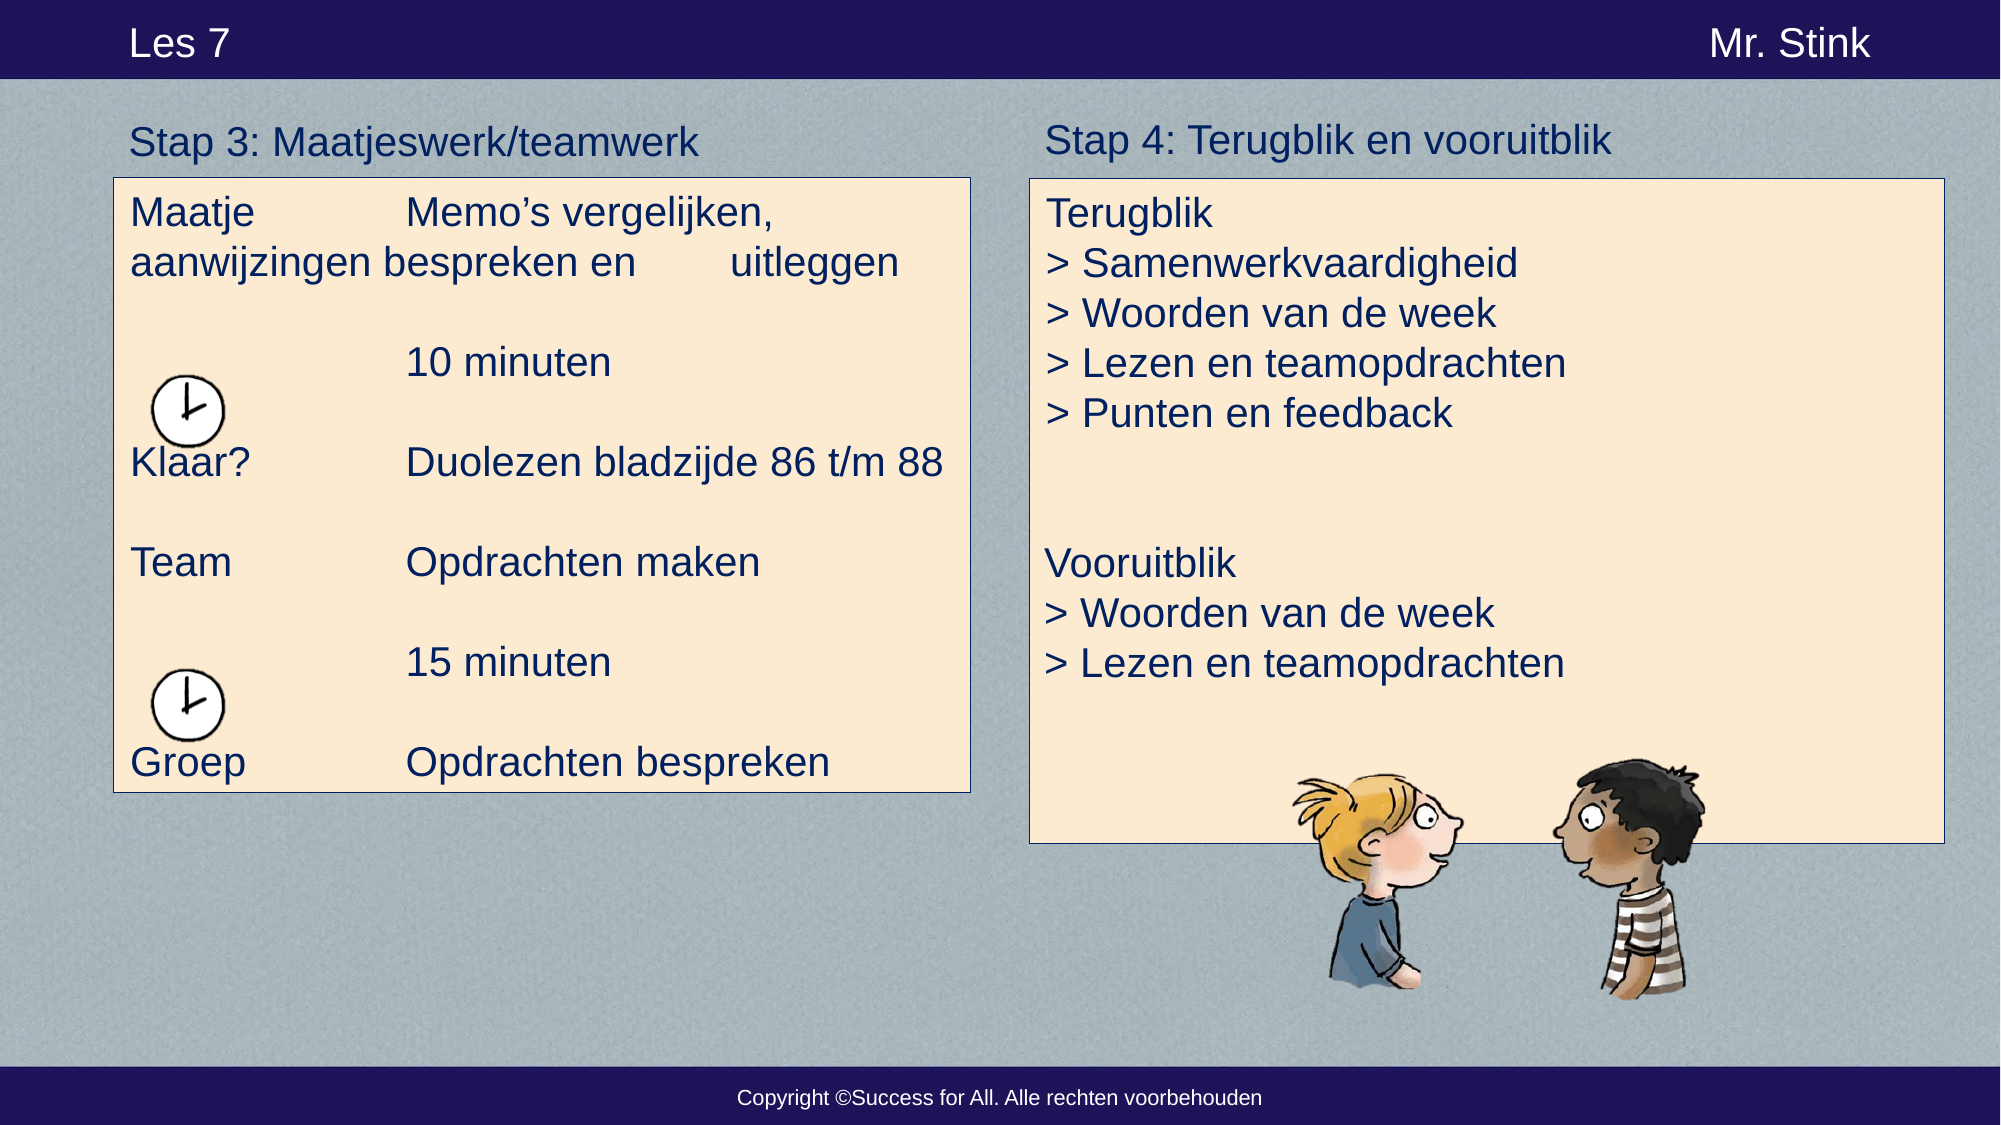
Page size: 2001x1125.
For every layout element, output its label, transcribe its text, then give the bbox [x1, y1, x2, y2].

text_box Terugblik > Samenwerkvaardigheid > Woorden van de week > Lezen en teamopdrachten > Punten en feedback Vooruitblik > Woorden van de week > Lezen en teamopdrachten [1029, 178, 1945, 844]
text_box Stap 4: Terugblik en vooruitblik [1029, 105, 1822, 171]
picture [0, 0, 2001, 1125]
text_box Mr. Stink [999, 8, 1886, 73]
text_box Copyright ©Success for All. Alle rechten voorbehouden [0, 1076, 2000, 1125]
text_box Maatje Memo’s vergelijken, aanwijzingen bespreken en uitleggen 10 minuten Klaar? Duolezen bladzijde 86 t/m 88 Team Opdrachten maken 15 minuten Groep Opdrachten bespreken [113, 177, 971, 793]
text_box Stap 3: Maatjeswerk/teamwerk [114, 107, 907, 172]
text_box Les 7 [114, 8, 354, 73]
